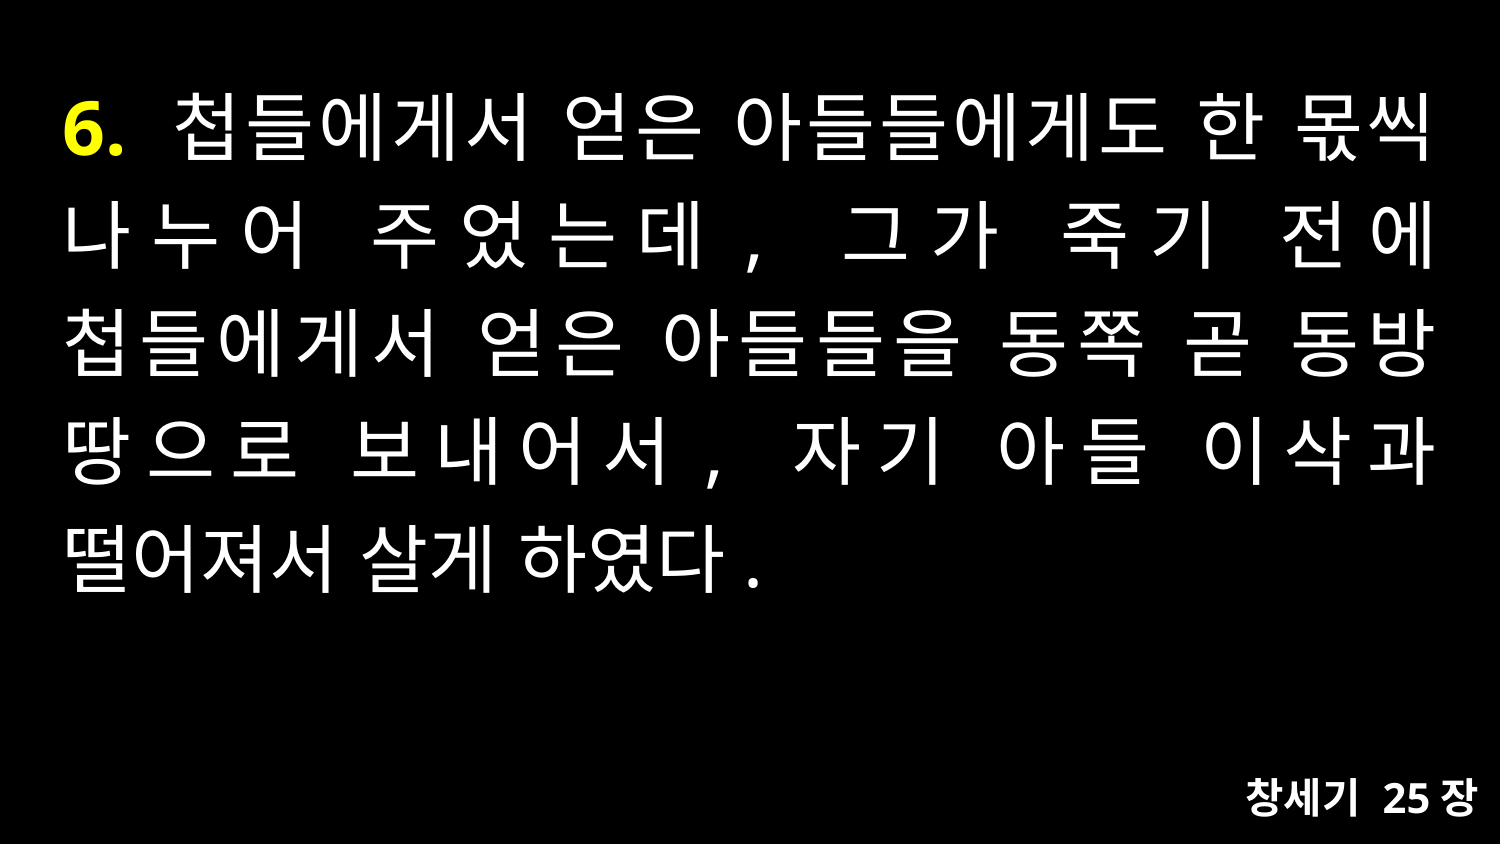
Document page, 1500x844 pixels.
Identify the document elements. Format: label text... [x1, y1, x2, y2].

subtitle 창세기 25장 [916, 770, 1500, 844]
title 6. 첩들에게서 얻은 아들들에게도 한 몫씩 나누어 주었는데, 그가 죽기 전에 첩들에게서 얻은 아들들을 동쪽 곧 동방 땅으로 보내어서, 자기 아들 이삭과 떨어져서 살게 하였다. [0, 0, 1500, 844]
